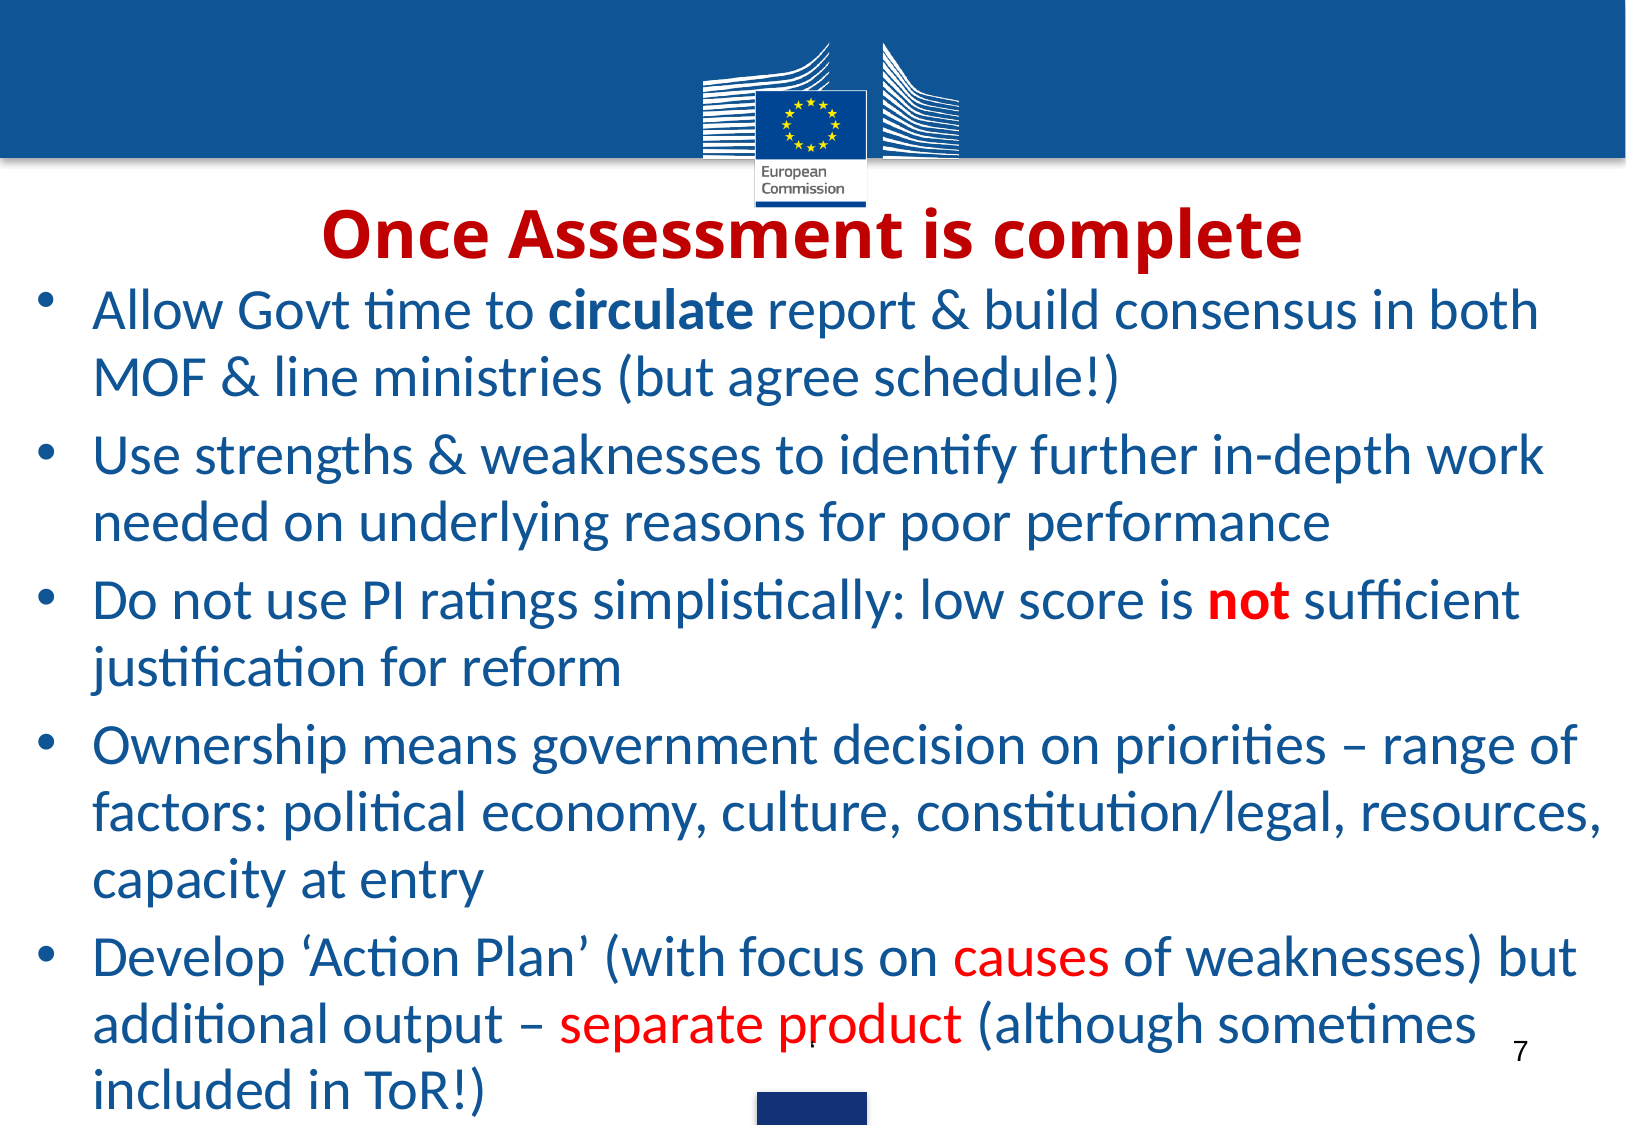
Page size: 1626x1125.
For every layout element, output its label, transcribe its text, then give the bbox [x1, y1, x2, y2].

title Once Assessment is complete [0, 196, 1625, 268]
slide_number 7 [1164, 1024, 1544, 1103]
picture [703, 42, 959, 196]
list Allow Govt time to circulate report & build consensus in both MOF & line ministries (but agree schedule!) Use strengths & weaknesses to identify further in-depth work needed on underlying reasons for poor performance Do not use PI ratings simplistically: low score is not sufficient justification for reform Ownership means government decision on priorities – range of factors: political economy, culture, constitution/legal, resources, capacity at entry Develop ‘Action Plan’ (with focus on causes of weaknesses) but additional output – separate product (although sometimes included in ToR!) [21, 267, 1625, 1100]
footer ‘ [554, 1024, 1071, 1103]
